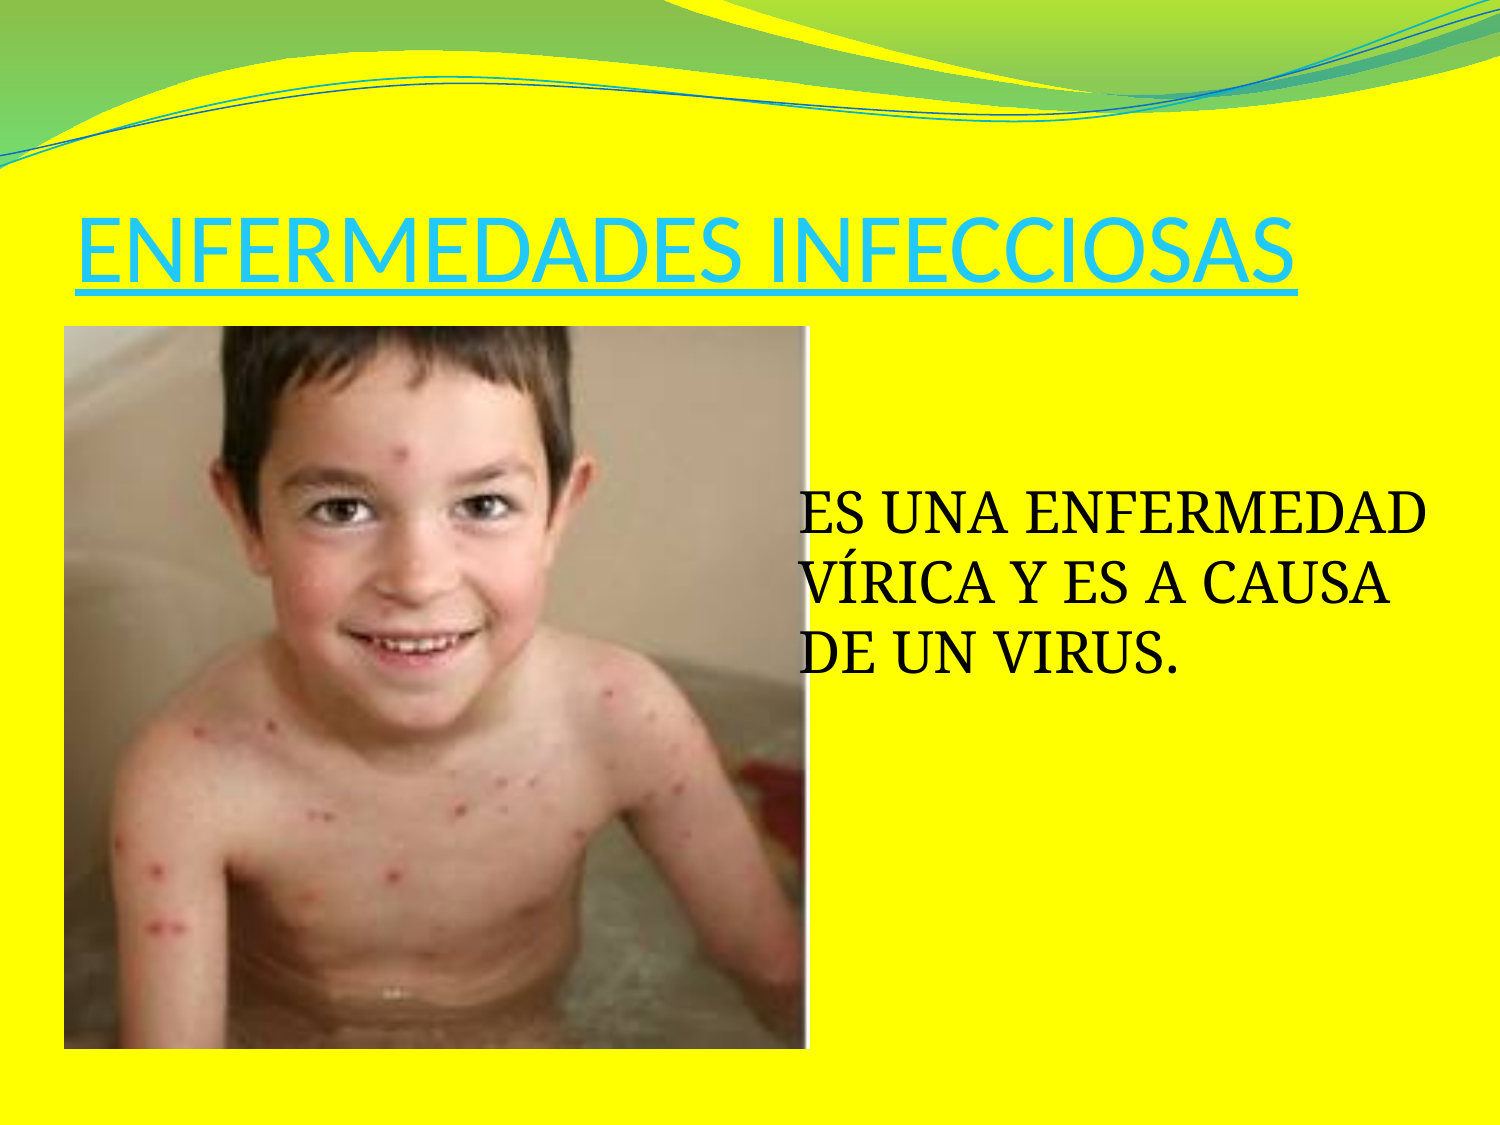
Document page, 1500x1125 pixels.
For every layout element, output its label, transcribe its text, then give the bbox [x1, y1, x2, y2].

text_box ES UNA ENFERMEDAD VÍRICA Y ES A CAUSA DE UN VIRUS. [820, 468, 1444, 693]
picture [64, 326, 810, 1049]
title ENFERMEDADES INFECCIOSAS [75, 115, 1425, 303]
